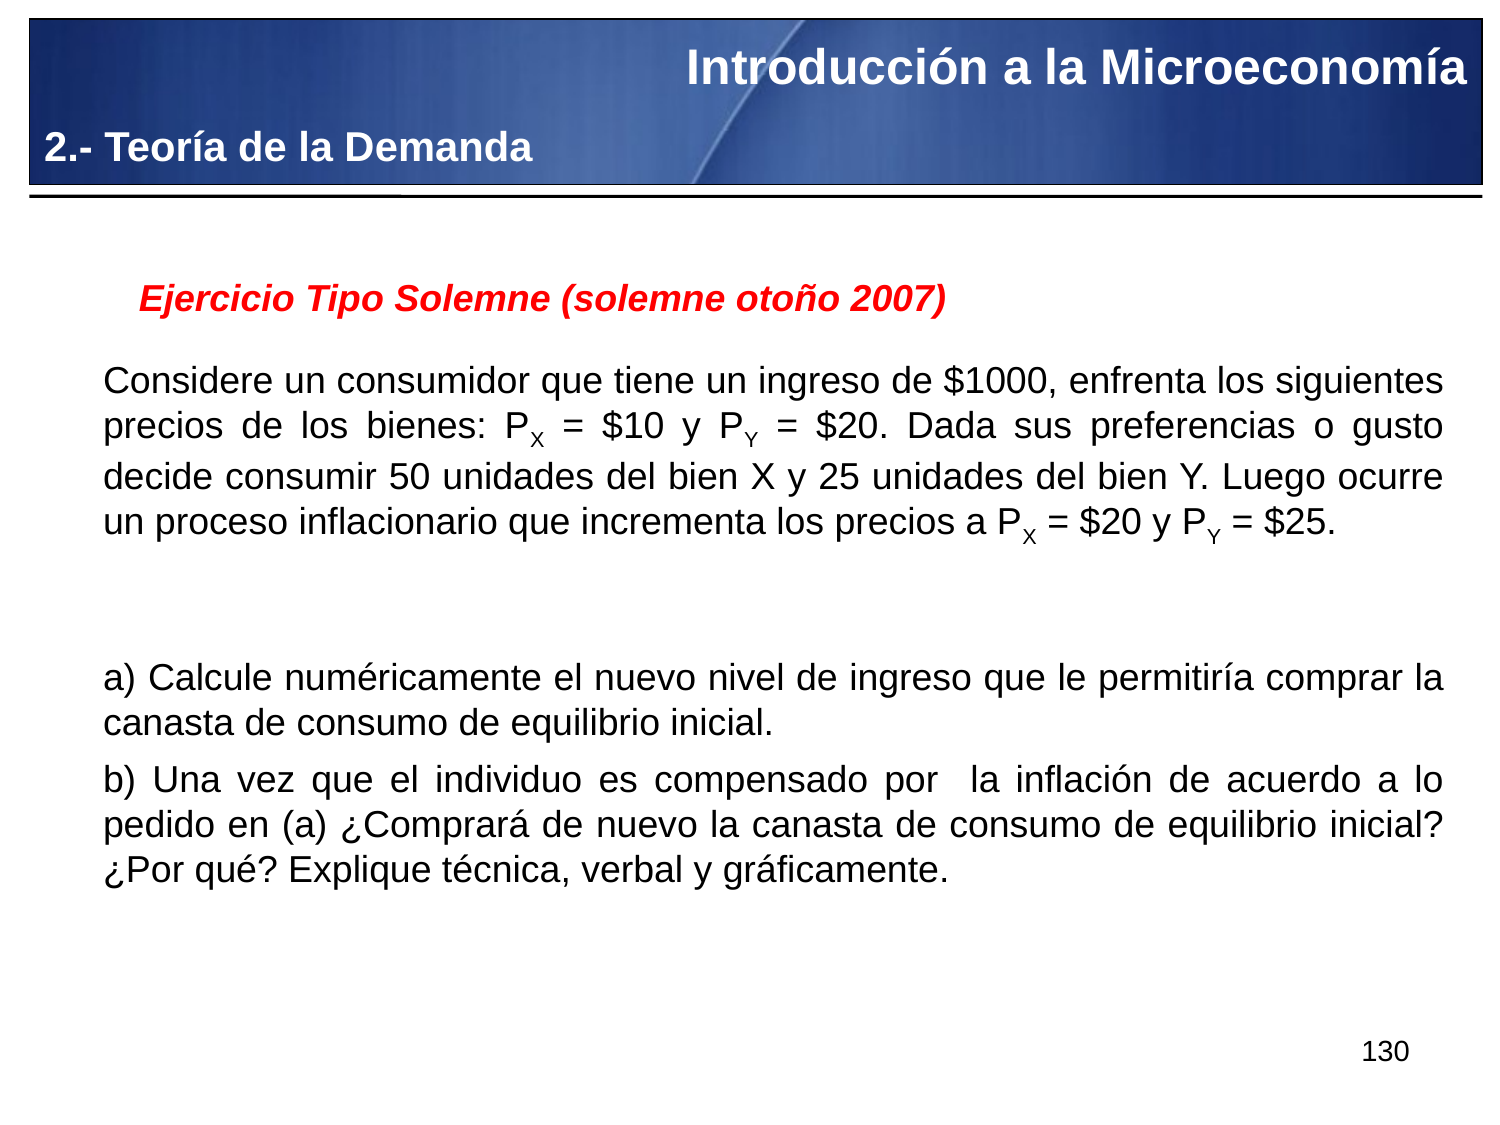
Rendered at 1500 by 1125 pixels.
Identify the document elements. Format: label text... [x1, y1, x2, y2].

text_box [29, 19, 1483, 185]
text_box Introducción a la Microeconomía [608, 26, 1483, 102]
text_box a) Calcule numéricamente el nuevo nivel de ingreso que le permitiría comprar la canasta de consumo de equilibrio inicial. b) Una vez que el individuo es compensado por la inflación de acuerdo a lo pedido en (a) ¿Comprará de nuevo la canasta de consumo de equilibrio inicial? ¿Por qué? Explique técnica, verbal y gráficamente. [88, 645, 1459, 898]
text_box 2.- Teoría de la Demanda [29, 112, 585, 178]
slide_number 130 [1074, 1024, 1426, 1103]
text_box Considere un consumidor que tiene un ingreso de $1000, enfrenta los siguientes precios de los bienes: PX = $10 y PY = $20. Dada sus preferencias o gusto decide consumir 50 unidades del bien X y 25 unidades del bien Y. Luego ocurre un proceso inflacionario que incrementa los precios a PX = $20 y PY = $25. [88, 348, 1459, 556]
text_box Ejercicio Tipo Solemne (solemne otoño 2007) [123, 266, 1081, 326]
